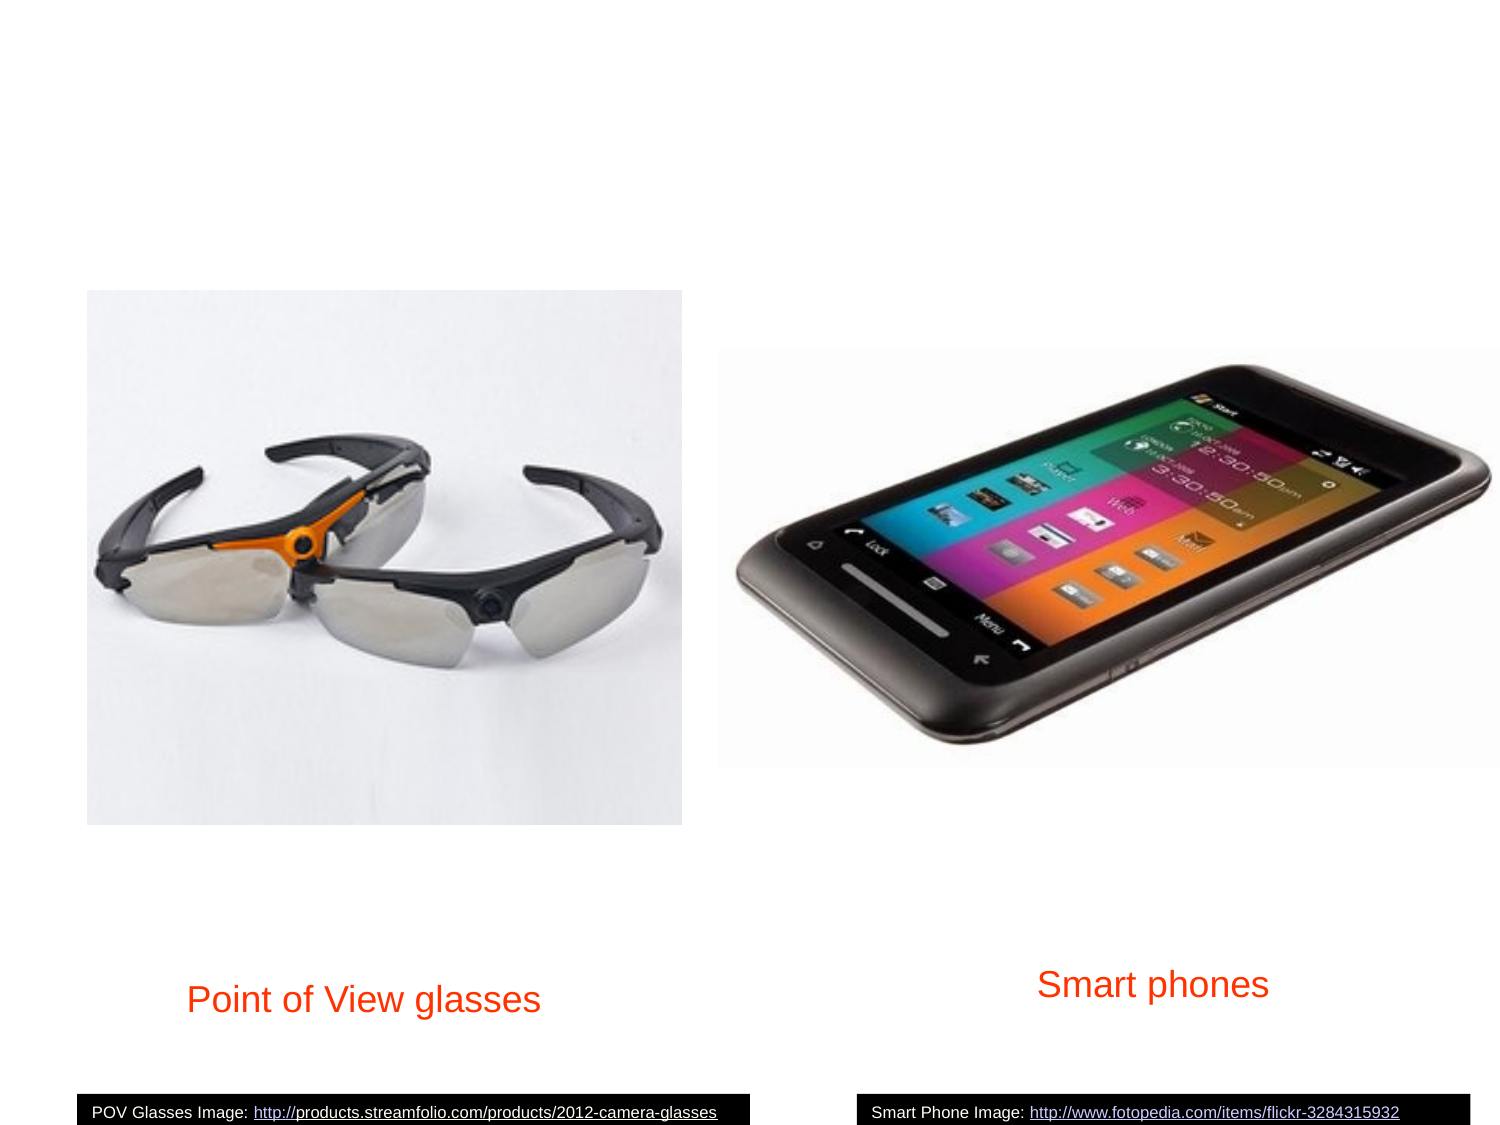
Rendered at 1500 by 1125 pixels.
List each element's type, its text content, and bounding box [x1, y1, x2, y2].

picture [718, 255, 1500, 831]
picture [87, 290, 682, 826]
text_box POV Glasses Image: http://products.streamfolio.com/products/2012-camera-glasses [77, 1093, 750, 1125]
text_box Smart Phone Image: http://www.fotopedia.com/items/flickr-3284315932 [856, 1093, 1471, 1125]
text_box Point of View glasses [171, 967, 557, 1028]
text_box Smart phones [1022, 952, 1285, 1012]
